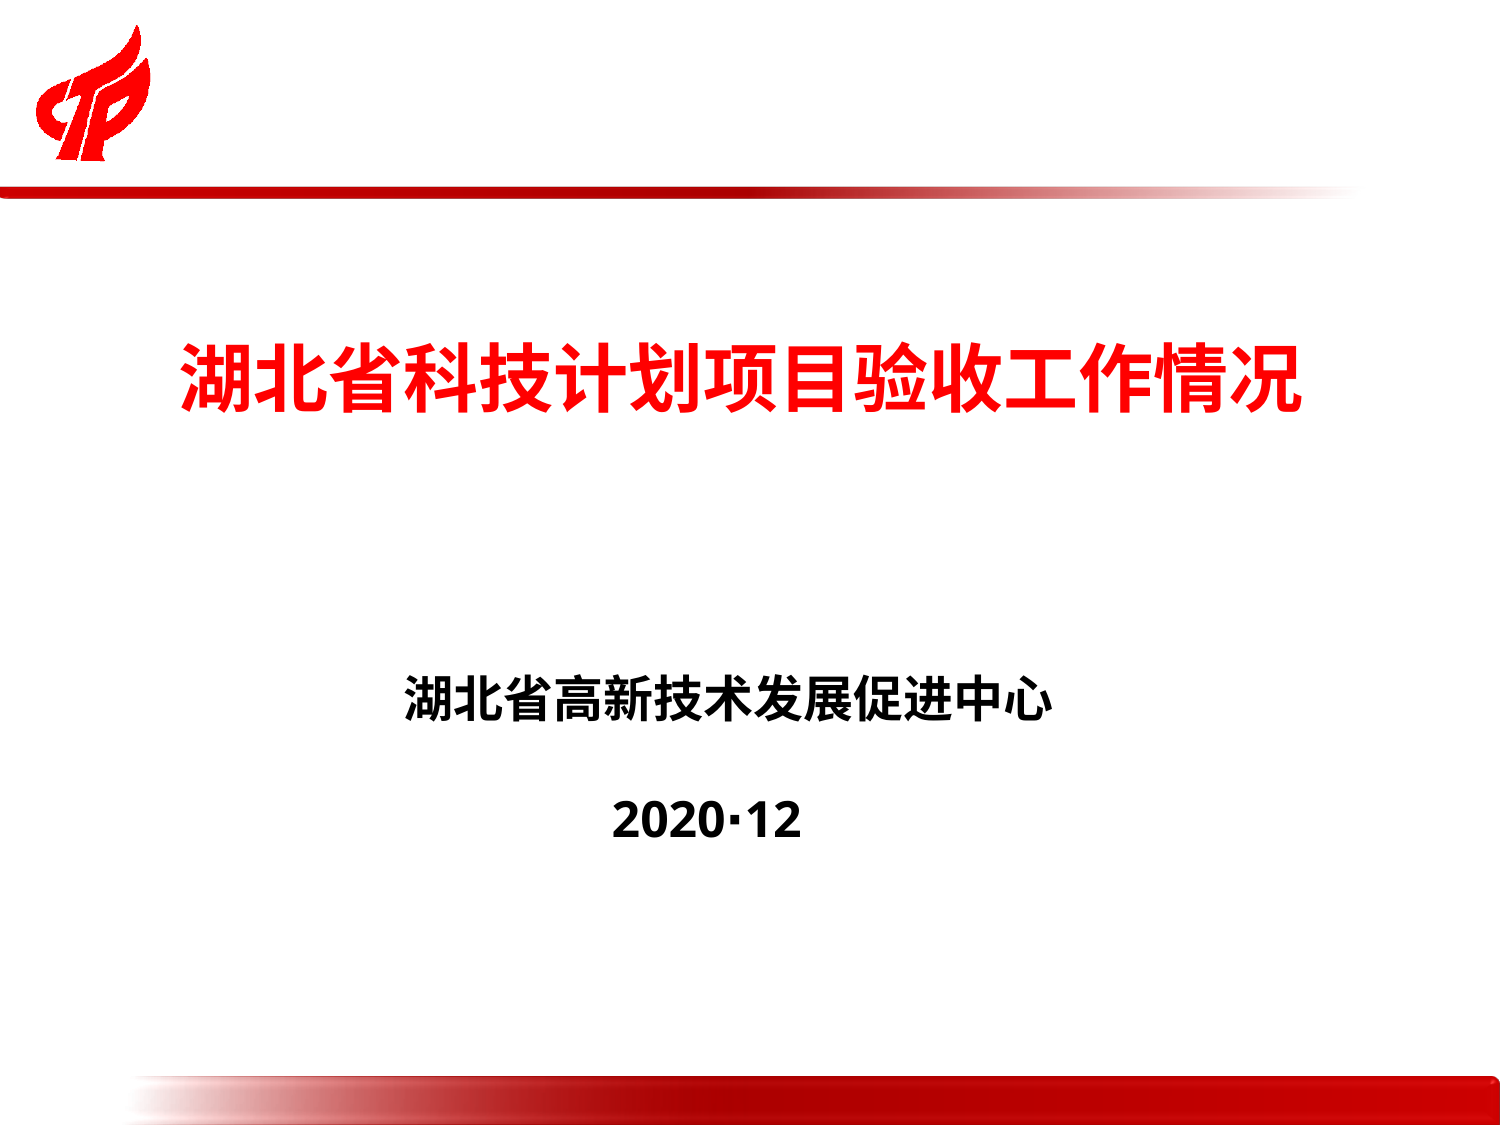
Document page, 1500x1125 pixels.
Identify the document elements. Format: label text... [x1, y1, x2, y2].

text_box 湖北省科技计划项目验收工作情况 [22, 214, 1460, 503]
text_box 湖北省高新技术发展促进中心 2020∙12 [388, 660, 1093, 855]
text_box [0, 186, 1498, 199]
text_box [0, 1074, 1500, 1125]
picture [11, 23, 164, 165]
